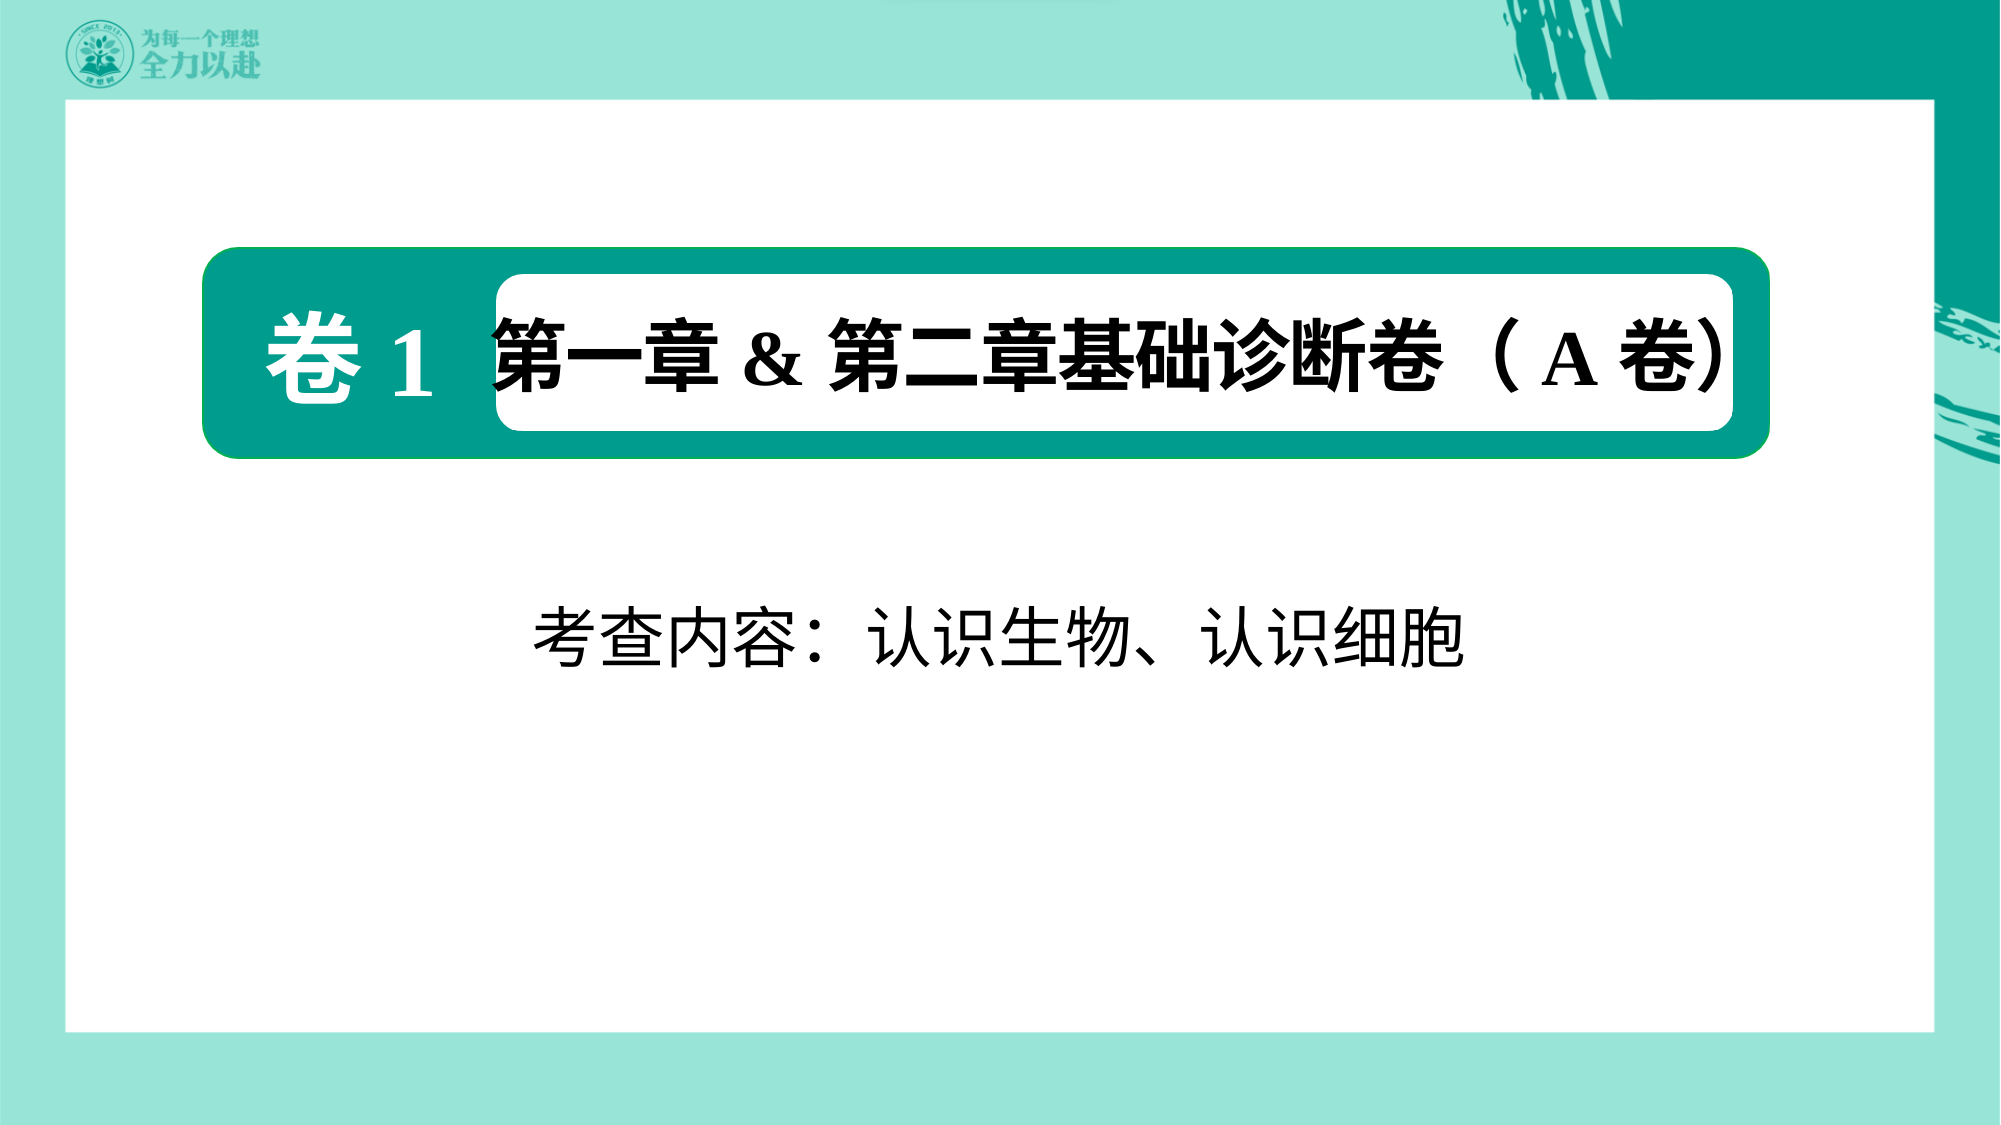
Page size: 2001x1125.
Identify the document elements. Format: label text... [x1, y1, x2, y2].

text_box 第一章&第二章基础诊断卷（A卷） [512, 274, 1749, 431]
text_box 卷1 [202, 253, 498, 455]
text_box 考查内容：认识生物、认识细胞 [61, 536, 1937, 732]
picture [0, 0, 2000, 1125]
